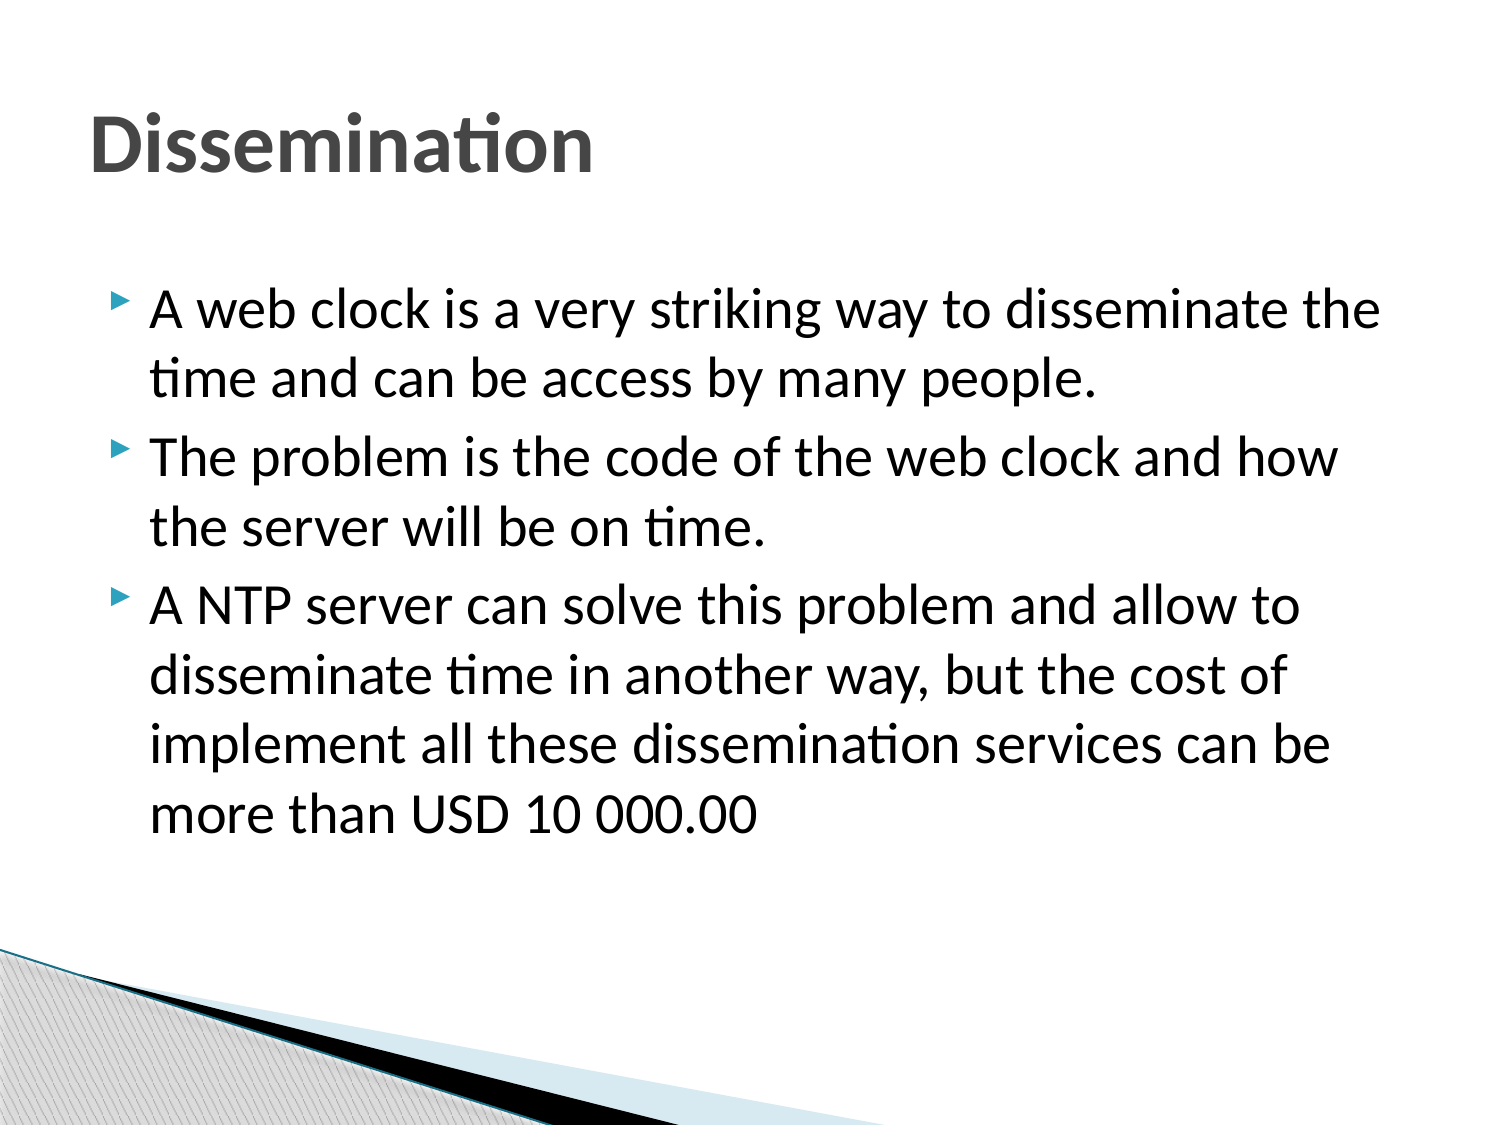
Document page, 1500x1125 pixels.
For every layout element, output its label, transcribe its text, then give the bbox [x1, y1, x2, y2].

title Dissemination [75, 45, 1425, 233]
list A web clock is a very striking way to disseminate the time and can be access by many people. The problem is the code of the web clock and how the server will be on time. A NTP server can solve this problem and allow to disseminate time in another way, but the cost of implement all these dissemination services can be more than USD 10 000.00 [75, 262, 1425, 953]
